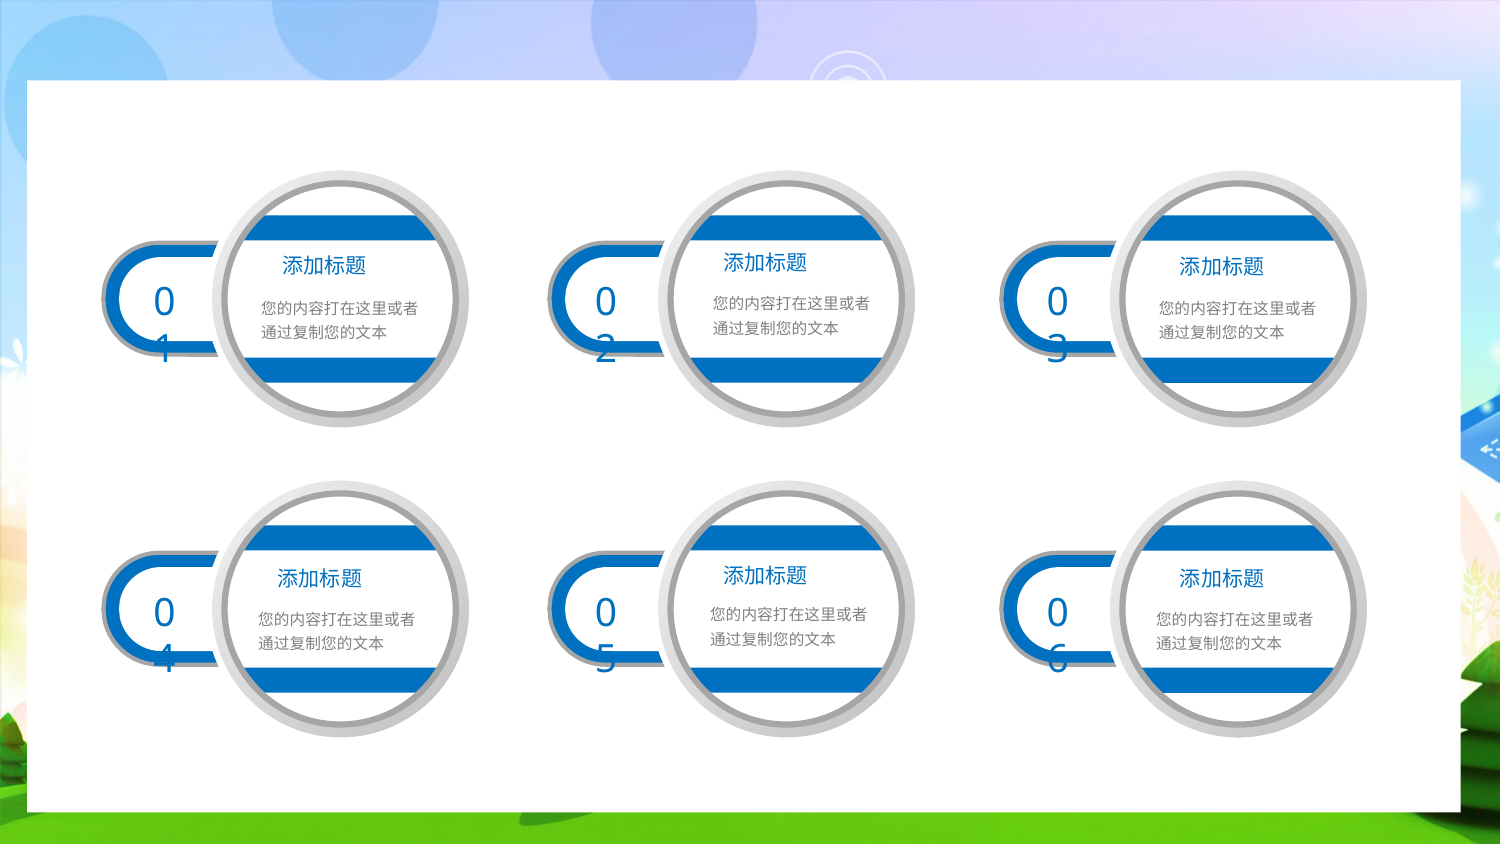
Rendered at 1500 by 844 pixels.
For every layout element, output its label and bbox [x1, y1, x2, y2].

text_box [548, 242, 649, 356]
text_box [1147, 557, 1335, 658]
text_box [208, 167, 473, 431]
text_box [1150, 245, 1338, 347]
picture [0, 0, 1500, 844]
text_box [548, 552, 649, 666]
text_box [252, 244, 441, 347]
text_box [249, 557, 438, 658]
text_box [208, 477, 473, 741]
text_box [1000, 242, 1101, 356]
text_box [102, 242, 203, 380]
text_box [704, 241, 892, 343]
text_box [1000, 552, 1101, 666]
text_box [654, 477, 919, 741]
text_box [654, 167, 919, 431]
text_box [1106, 477, 1371, 741]
text_box [102, 552, 203, 690]
text_box [1106, 167, 1371, 431]
text_box [701, 554, 890, 654]
